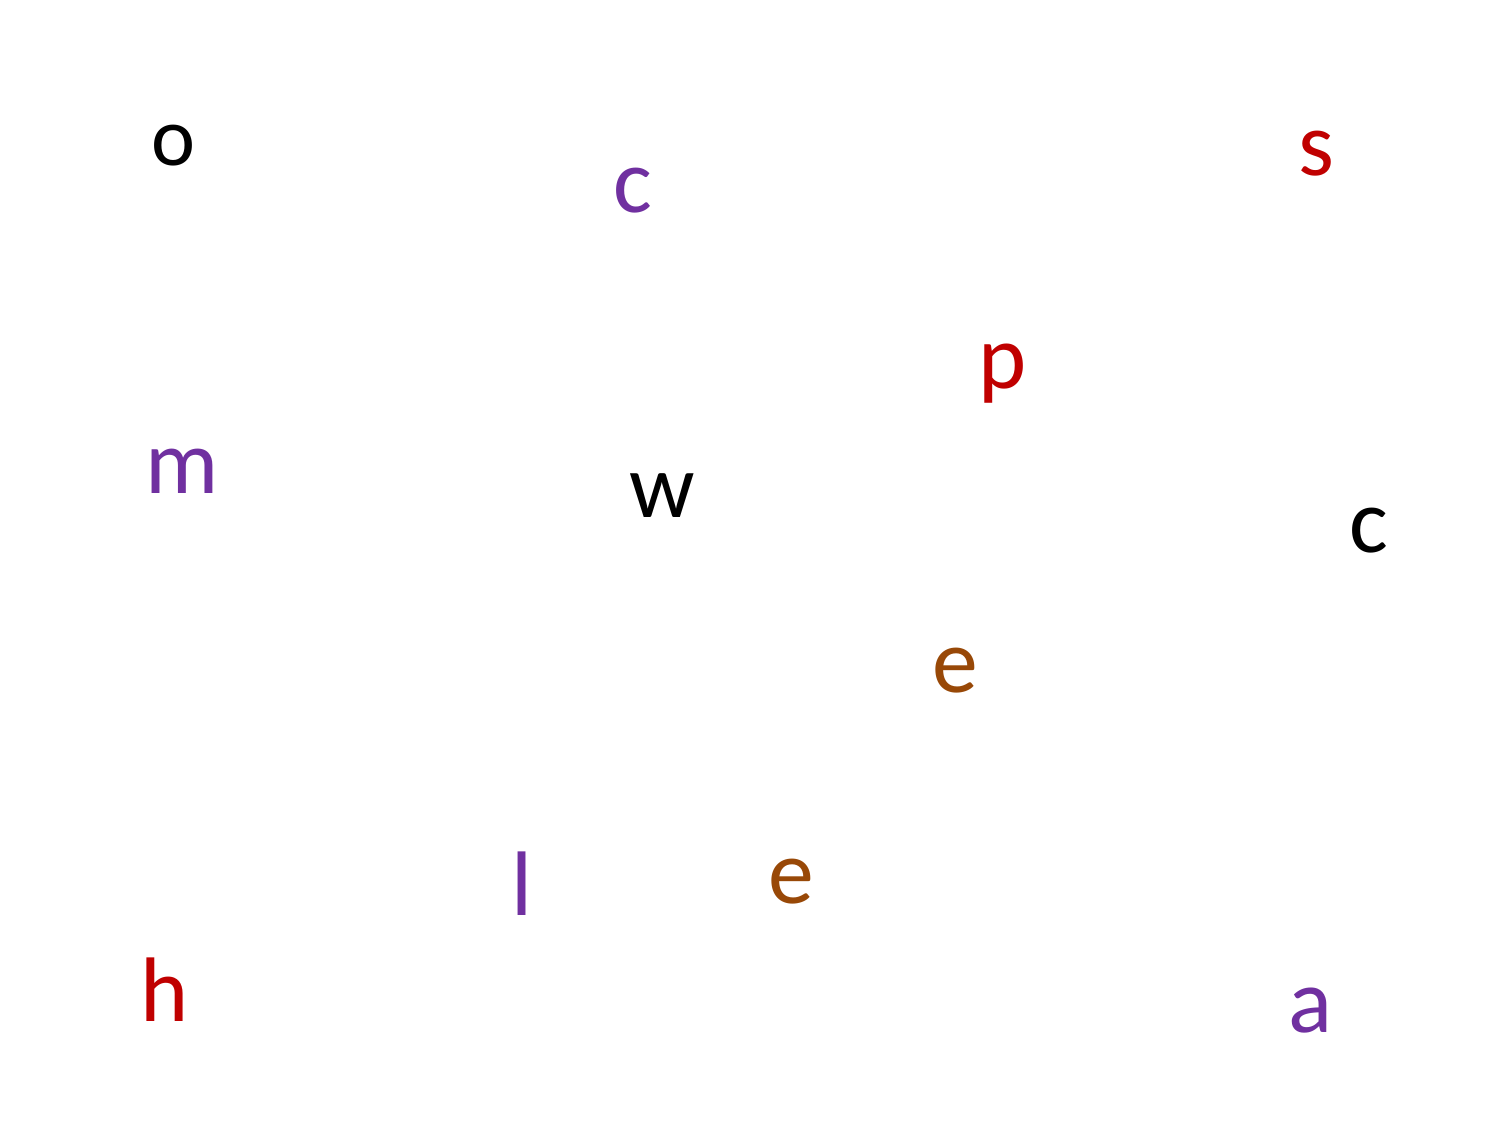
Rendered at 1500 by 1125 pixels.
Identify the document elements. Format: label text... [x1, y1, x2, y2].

text_box e [656, 773, 879, 961]
text_box c [503, 82, 715, 270]
title s [1160, 45, 1425, 233]
text_box w [527, 386, 750, 575]
text_box h [0, 890, 282, 1079]
text_box o [58, 46, 265, 211]
text_box p [867, 257, 1090, 446]
text_box m [46, 363, 270, 551]
text_box c [1218, 421, 1472, 610]
text_box a [1113, 902, 1461, 1090]
text_box l [363, 785, 633, 973]
text_box e [820, 562, 1043, 750]
